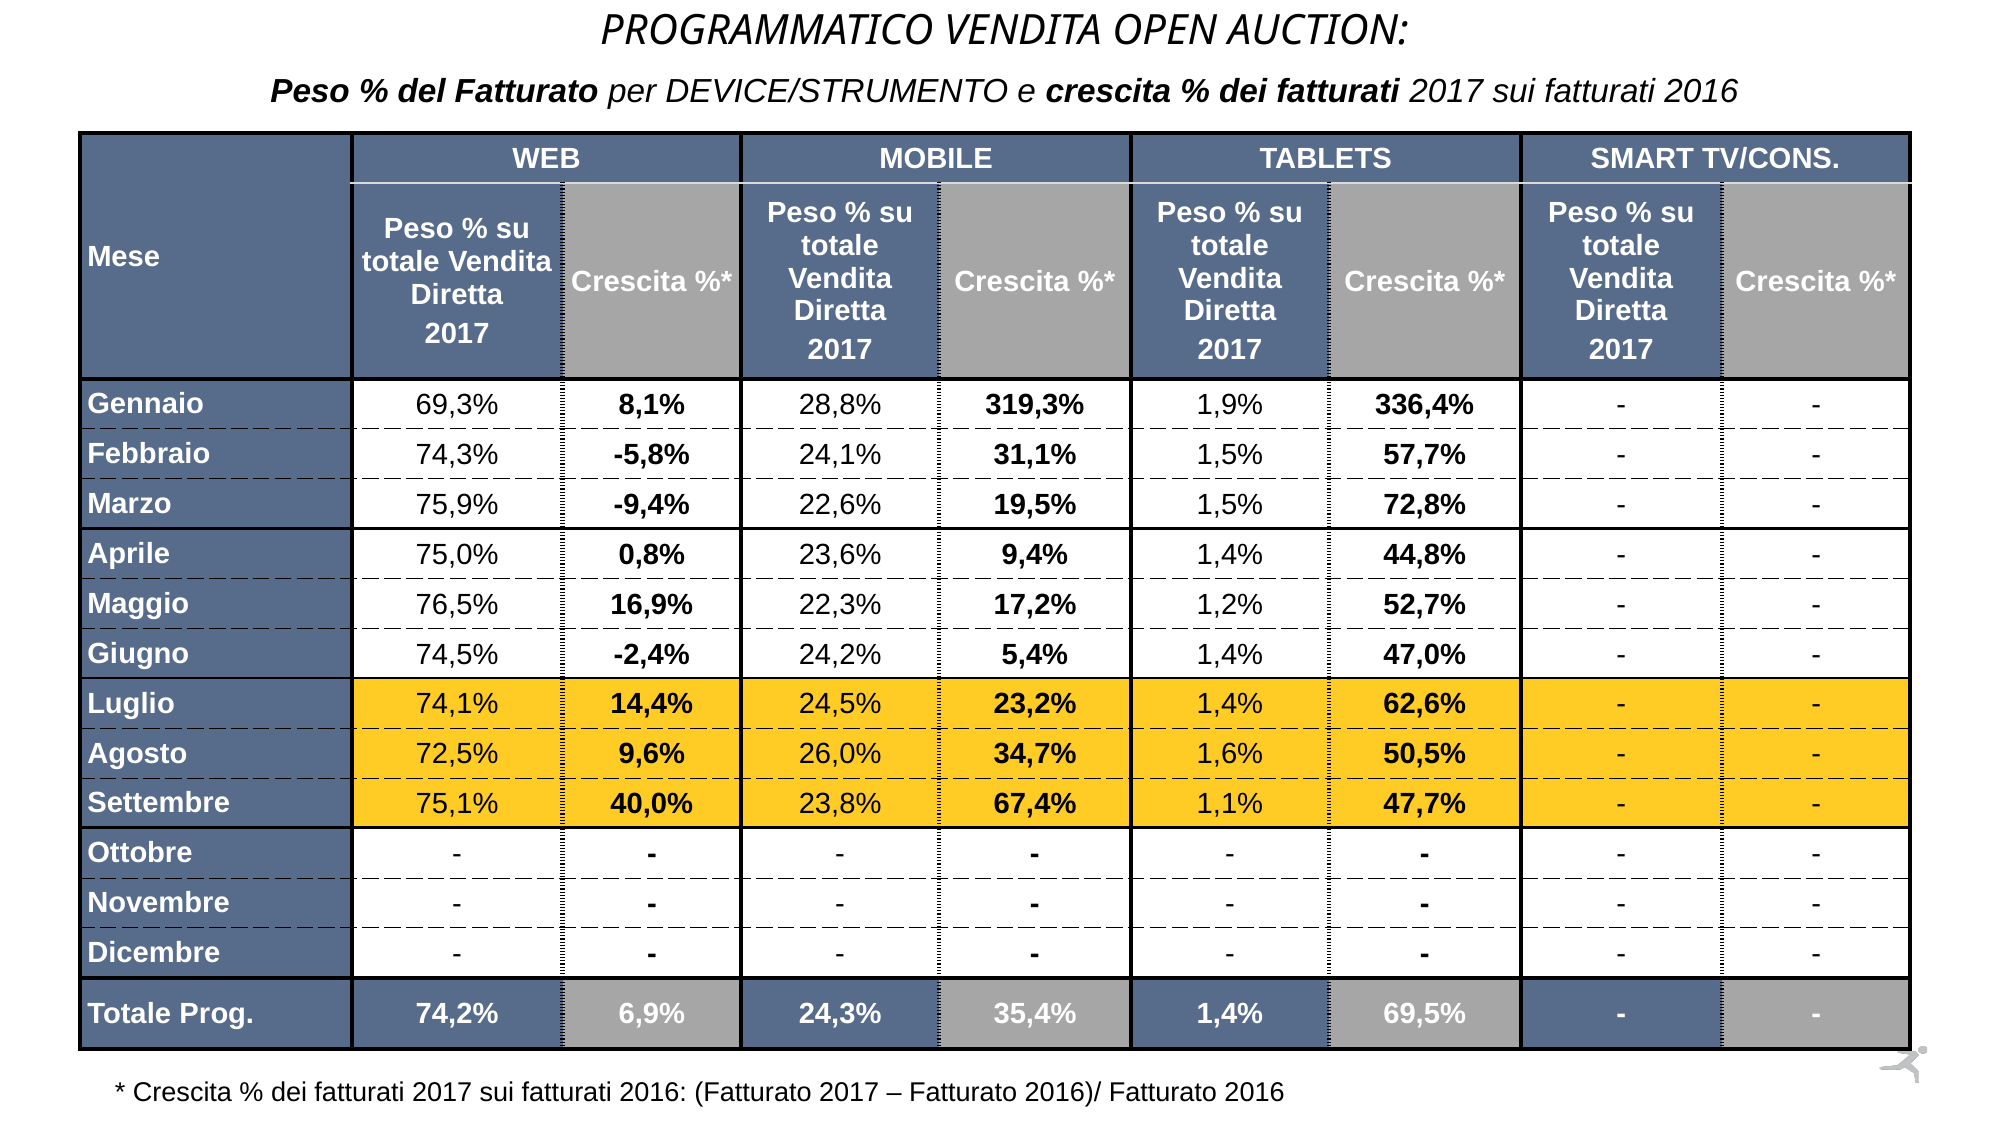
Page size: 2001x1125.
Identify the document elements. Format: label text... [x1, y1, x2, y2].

table_cell 1,2% [1133, 578, 1329, 628]
table_cell - [1523, 928, 1722, 976]
table_cell - [1133, 928, 1329, 976]
table_cell Peso % su totale Vendita Diretta 2017 [1133, 184, 1329, 377]
table_cell Luglio [82, 679, 350, 728]
text_box * Crescita % dei fatturati 2017 sui fatturati 2016: (Fatturato 2017 – Fatturato 2016)/ Fatturato 2016 [100, 1067, 1339, 1115]
table_cell Peso % su totale Vendita Diretta 2017 [354, 184, 563, 377]
table_cell 72,8% [1329, 479, 1519, 527]
table_cell Peso % su totale Vendita Diretta 2017 [1523, 184, 1722, 377]
table_cell Dicembre [82, 928, 350, 976]
table_cell - [1722, 829, 1908, 878]
table_cell - [1722, 679, 1908, 728]
table_cell Febbraio [82, 429, 350, 479]
table_cell 22,3% [743, 578, 939, 628]
table_header TABLETS [1133, 135, 1519, 182]
table_cell 16,9% [563, 578, 739, 628]
table_cell 47,7% [1329, 778, 1519, 826]
table_cell Crescita %* [563, 184, 739, 377]
table_cell - [1133, 829, 1329, 878]
table_cell 1,5% [1133, 429, 1329, 479]
table_cell - [1523, 878, 1722, 928]
table_cell -2,4% [563, 628, 739, 677]
table_header MOBILE [743, 135, 1129, 182]
table_cell - [1329, 878, 1519, 928]
table_cell - [1329, 829, 1519, 878]
table_cell Crescita %* [1722, 184, 1908, 377]
table_cell 14,4% [563, 679, 739, 728]
table_cell 1,9% [1133, 381, 1329, 429]
table_cell 26,0% [743, 728, 939, 778]
table_cell - [1523, 429, 1722, 479]
table_cell - [939, 928, 1129, 976]
table_cell - [563, 928, 739, 976]
table_cell - [743, 928, 939, 976]
table_cell - [1722, 479, 1908, 527]
table_cell - [1523, 479, 1722, 527]
table_cell 24,1% [743, 429, 939, 479]
table_cell 1,6% [1133, 728, 1329, 778]
table_cell Peso % su totale Vendita Diretta 2017 [743, 184, 939, 377]
table_header WEB [354, 135, 739, 182]
table_cell 9,6% [563, 728, 739, 778]
table_cell 6,9% [563, 980, 739, 1047]
table_cell - [1523, 628, 1722, 677]
table_cell - [1523, 530, 1722, 578]
table_cell 23,6% [743, 530, 939, 578]
table_cell 62,6% [1329, 679, 1519, 728]
table_header Mese [82, 135, 350, 377]
table_cell 75,0% [354, 530, 563, 578]
table_cell 23,2% [939, 679, 1129, 728]
table_cell 47,0% [1329, 628, 1519, 677]
table_cell Gennaio [82, 381, 350, 429]
table_cell 0,8% [563, 530, 739, 578]
table_cell 67,4% [939, 778, 1129, 826]
table_cell 23,8% [743, 778, 939, 826]
table_cell 319,3% [939, 381, 1129, 429]
table_cell 74,3% [354, 429, 563, 479]
table_cell - [939, 829, 1129, 878]
table_cell - [1722, 778, 1908, 826]
table_cell - [1722, 980, 1908, 1047]
table_cell - [1523, 778, 1722, 826]
table_cell -5,8% [563, 429, 739, 479]
table_cell Settembre [82, 778, 350, 826]
table_cell 74,5% [354, 628, 563, 677]
table_cell Aprile [82, 530, 350, 578]
table_cell Totale Prog. [82, 980, 350, 1047]
table_cell 24,2% [743, 628, 939, 677]
table_cell - [1722, 578, 1908, 628]
table_cell - [354, 878, 563, 928]
table_header SMART TV/CONS. [1523, 135, 1908, 182]
table_cell - [1722, 530, 1908, 578]
table_cell - [1722, 728, 1908, 778]
table_cell Novembre [82, 878, 350, 928]
table_cell - [1722, 429, 1908, 479]
table_cell - [354, 829, 563, 878]
table_cell 19,5% [939, 479, 1129, 527]
table_cell 69,3% [354, 381, 563, 429]
table_cell 28,8% [743, 381, 939, 429]
table_cell 17,2% [939, 578, 1129, 628]
table_cell 52,7% [1329, 578, 1519, 628]
table_cell 34,7% [939, 728, 1129, 778]
table_cell 1,4% [1133, 980, 1329, 1047]
table_cell 336,4% [1329, 381, 1519, 429]
table_cell - [1523, 578, 1722, 628]
table_cell Crescita %* [1329, 184, 1519, 377]
table_cell 31,1% [939, 429, 1129, 479]
table_cell 24,5% [743, 679, 939, 728]
table_cell -9,4% [563, 479, 739, 527]
table_cell 57,7% [1329, 429, 1519, 479]
table_cell 1,5% [1133, 479, 1329, 527]
table_cell - [1523, 679, 1722, 728]
text_box PROGRAMMATICO VENDITA OPEN AUCTION: Peso % del Fatturato per DEVICE/STRUMENTO e crescita % dei fatturati 2017 sui fatturati 2016 [192, 0, 1817, 117]
table_cell 9,4% [939, 530, 1129, 578]
table_cell - [939, 878, 1129, 928]
table_cell Crescita %* [939, 184, 1129, 377]
table_cell - [563, 829, 739, 878]
table_cell - [1523, 829, 1722, 878]
table_cell Giugno [82, 628, 350, 677]
table_cell Marzo [82, 479, 350, 527]
table_cell 1,4% [1133, 628, 1329, 677]
table_cell - [743, 829, 939, 878]
table_cell 5,4% [939, 628, 1129, 677]
table_cell 69,5% [1329, 980, 1519, 1047]
table_cell - [1722, 628, 1908, 677]
table_cell 1,4% [1133, 530, 1329, 578]
table_cell 8,1% [563, 381, 739, 429]
table_cell - [1329, 928, 1519, 976]
table_cell - [1523, 381, 1722, 429]
table_cell 76,5% [354, 578, 563, 628]
table_cell Maggio [82, 578, 350, 628]
table_cell - [1722, 928, 1908, 976]
table_cell 1,4% [1133, 679, 1329, 728]
table_cell 72,5% [354, 728, 563, 778]
table_cell 74,1% [354, 679, 563, 728]
table_cell - [1523, 980, 1722, 1047]
table_cell 44,8% [1329, 530, 1519, 578]
table_cell Ottobre [82, 829, 350, 878]
table_cell Agosto [82, 728, 350, 778]
table_cell - [354, 928, 563, 976]
table_cell 75,1% [354, 778, 563, 826]
table_cell - [1722, 381, 1908, 429]
table_cell 40,0% [563, 778, 739, 826]
table_cell - [1523, 728, 1722, 778]
table_cell 35,4% [939, 980, 1129, 1047]
table_cell 22,6% [743, 479, 939, 527]
table_cell 1,1% [1133, 778, 1329, 826]
table_cell - [1722, 878, 1908, 928]
table_cell - [1133, 878, 1329, 928]
table_cell 75,9% [354, 479, 563, 527]
table_cell 50,5% [1329, 728, 1519, 778]
table_cell 74,2% [354, 980, 563, 1047]
table_cell 24,3% [743, 980, 939, 1047]
table_cell - [563, 878, 739, 928]
table_cell - [743, 878, 939, 928]
